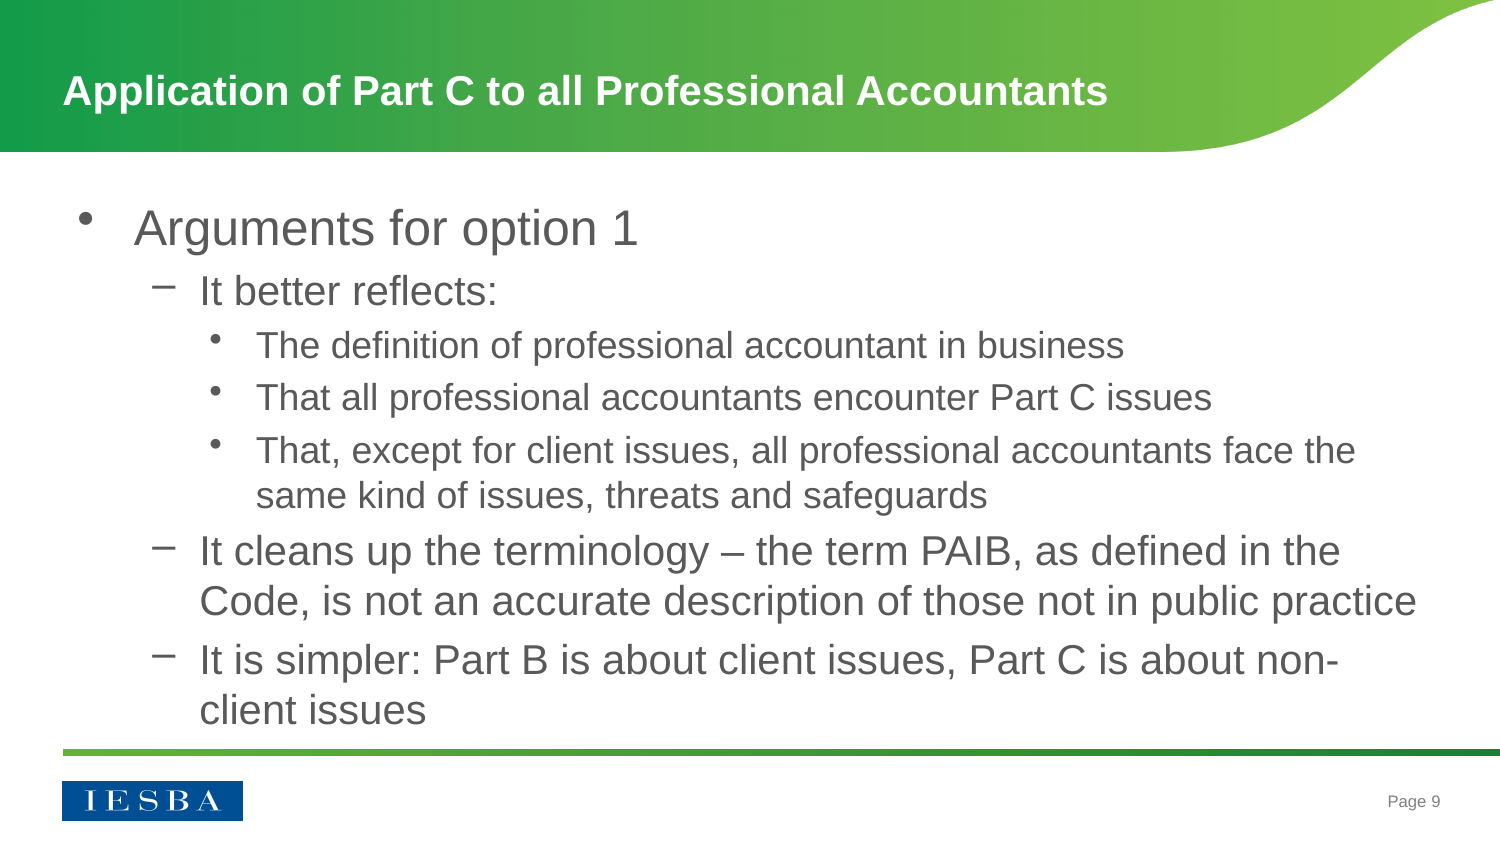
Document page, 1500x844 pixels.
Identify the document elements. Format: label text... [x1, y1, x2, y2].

list Arguments for option 1 It better reflects: The definition of professional accountant in business That all professional accountants encounter Part C issues That, except for client issues, all professional accountants face the same kind of issues, threats and safeguards It cleans up the terminology – the term PAIB, as defined in the Code, is not an accurate description of those not in public practice It is simpler: Part B is about client issues, Part C is about non-client issues [62, 187, 1450, 747]
picture [62, 781, 243, 821]
title Application of Part C to all Professional Accountants [62, 56, 1300, 122]
picture [0, 0, 1497, 152]
